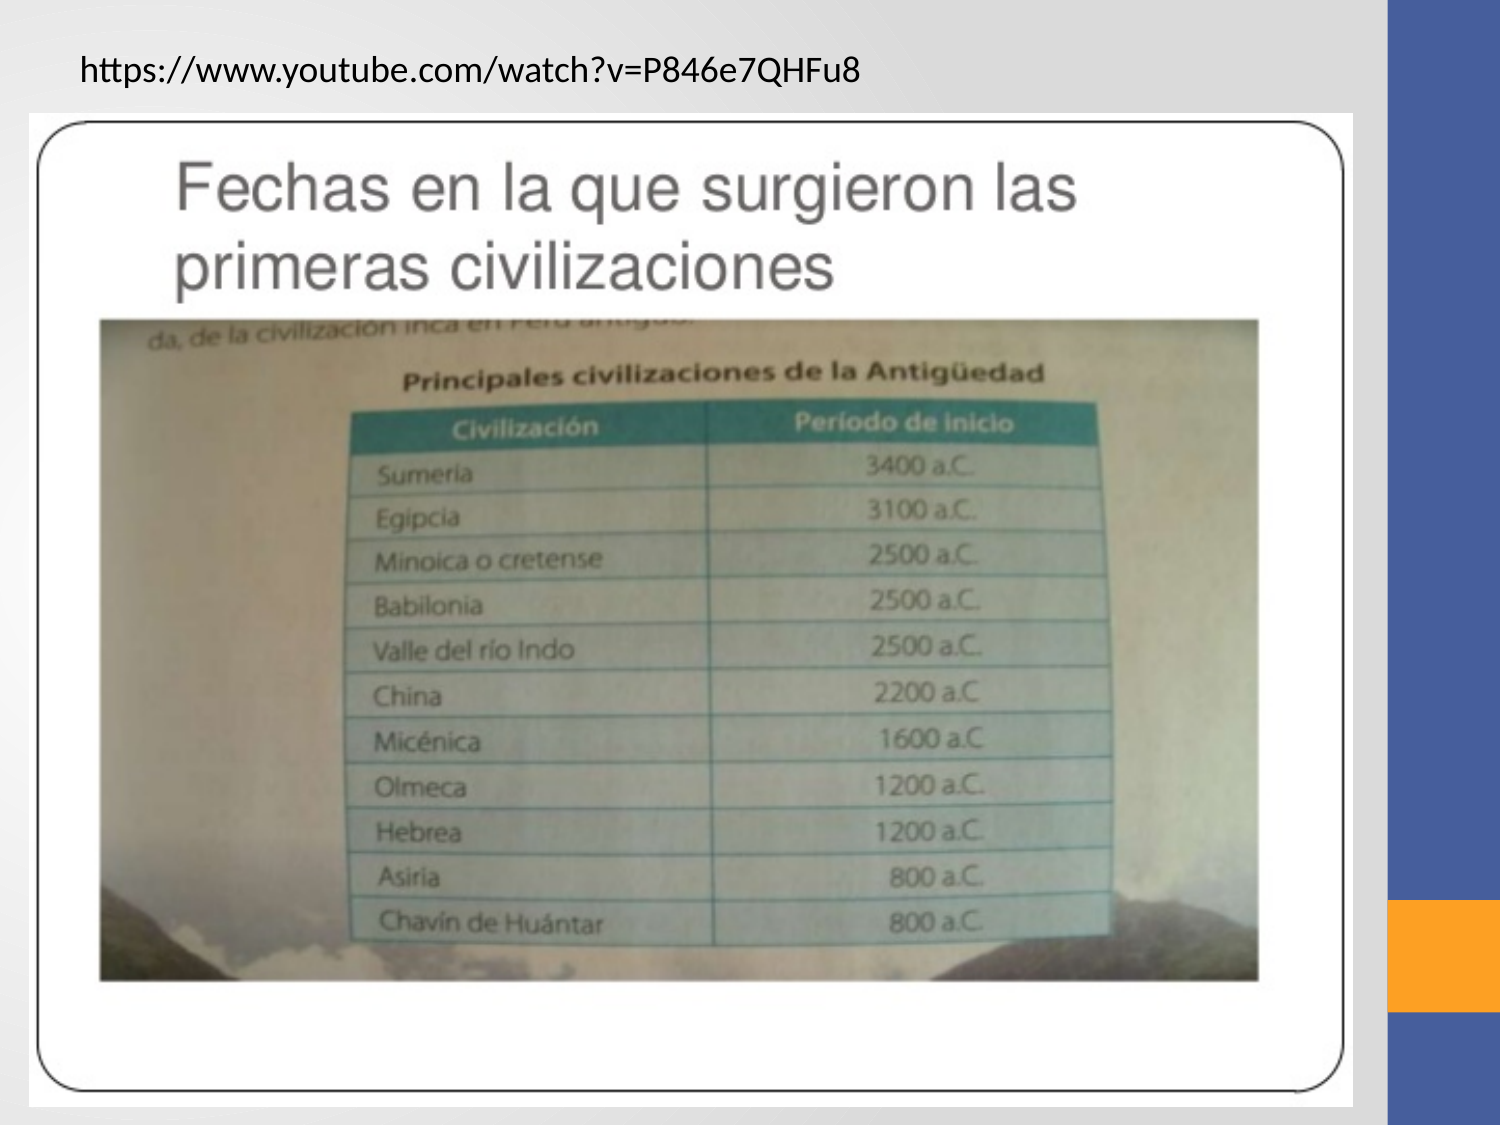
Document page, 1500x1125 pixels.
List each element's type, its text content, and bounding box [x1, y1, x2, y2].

picture [28, 113, 1353, 1108]
text_box https://www.youtube.com/watch?v=P846e7QHFu8 [64, 37, 1176, 97]
